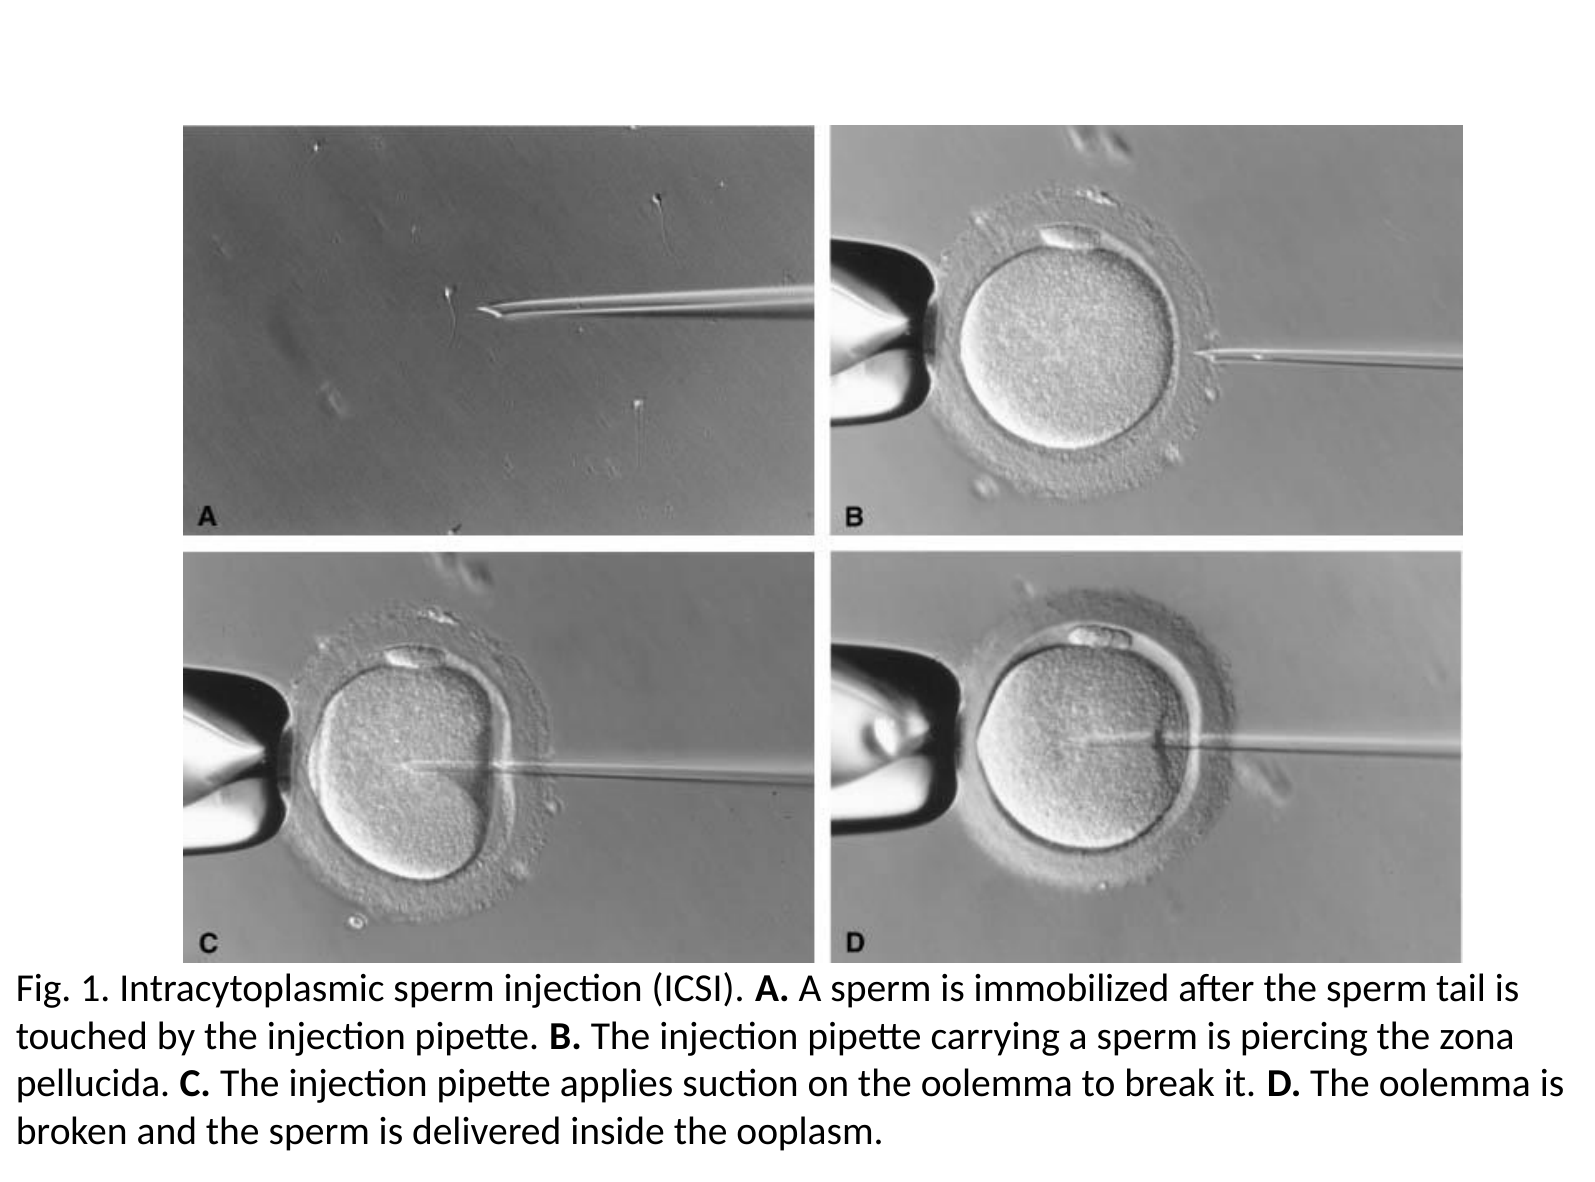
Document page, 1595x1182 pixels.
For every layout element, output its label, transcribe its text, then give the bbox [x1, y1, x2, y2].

picture [183, 125, 1464, 963]
text_box Fig. 1. Intracytoplasmic sperm injection (ICSI). A. A sperm is immobilized after the sperm tail is touched by the injection pipette. B. The injection pipette carrying a sperm is piercing the zona pellucida. C. The injection pipette applies suction on the oolemma to break it. D. The oolemma is broken and the sperm is delivered inside the ooplasm. [0, 954, 1595, 1161]
